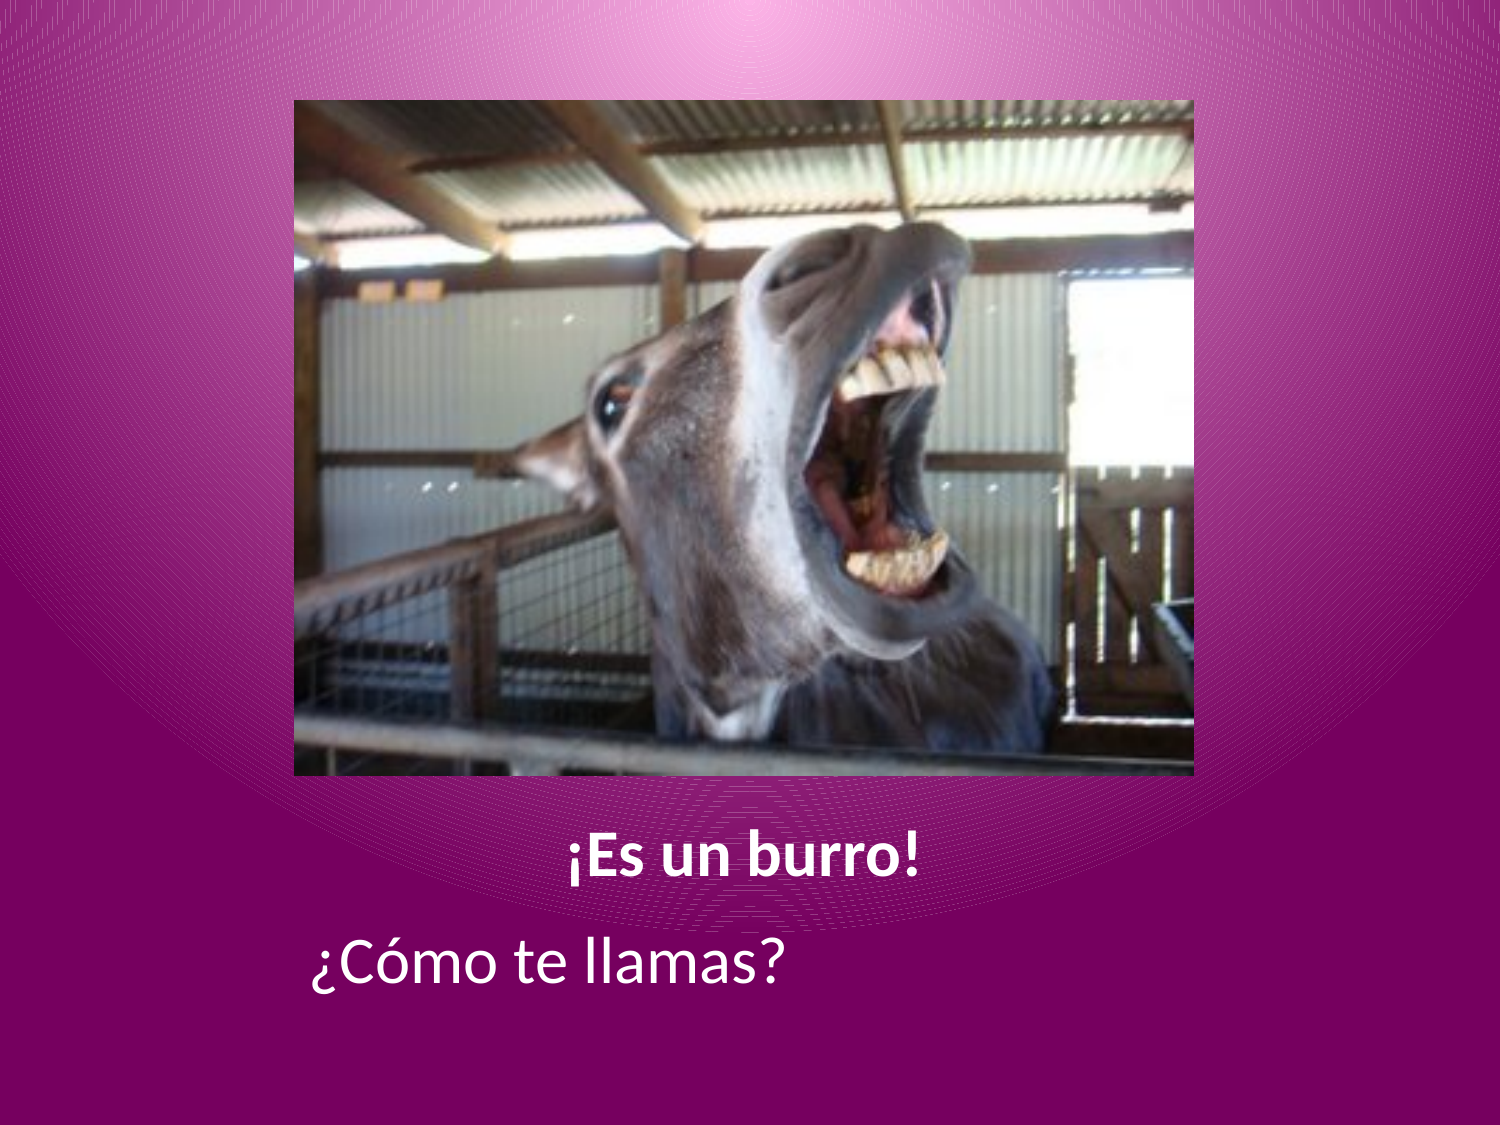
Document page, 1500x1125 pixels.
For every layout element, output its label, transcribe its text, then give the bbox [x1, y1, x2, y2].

list ¿Cómo te llamas? [294, 908, 1194, 978]
picture [293, 100, 1195, 776]
title ¡Es un burro! [294, 787, 1194, 898]
